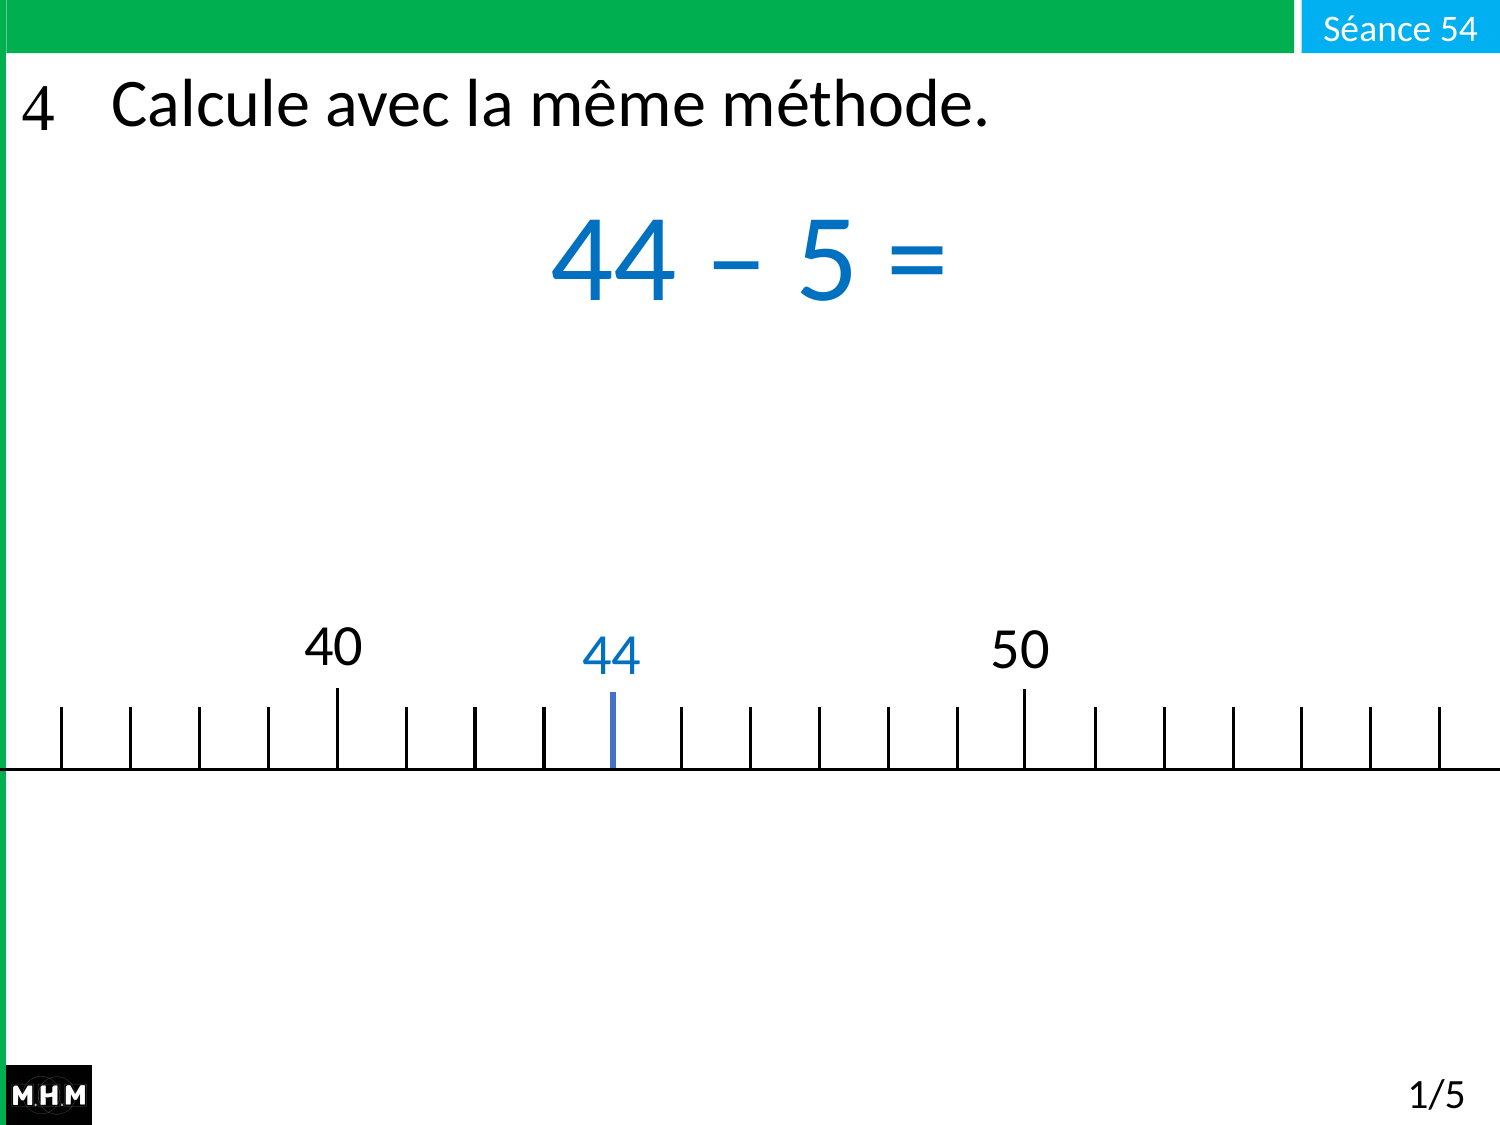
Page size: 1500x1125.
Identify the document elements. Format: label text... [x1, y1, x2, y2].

text_box 44 – 5 = [522, 167, 978, 333]
text_box 50 [975, 603, 1074, 688]
text_box 44 [567, 608, 668, 688]
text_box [0, 688, 1500, 770]
picture [6, 1065, 92, 1125]
text_box 40 [289, 599, 395, 685]
title Calcule avec la même méthode. [96, 60, 1391, 150]
list 1/5 [1373, 1064, 1500, 1125]
